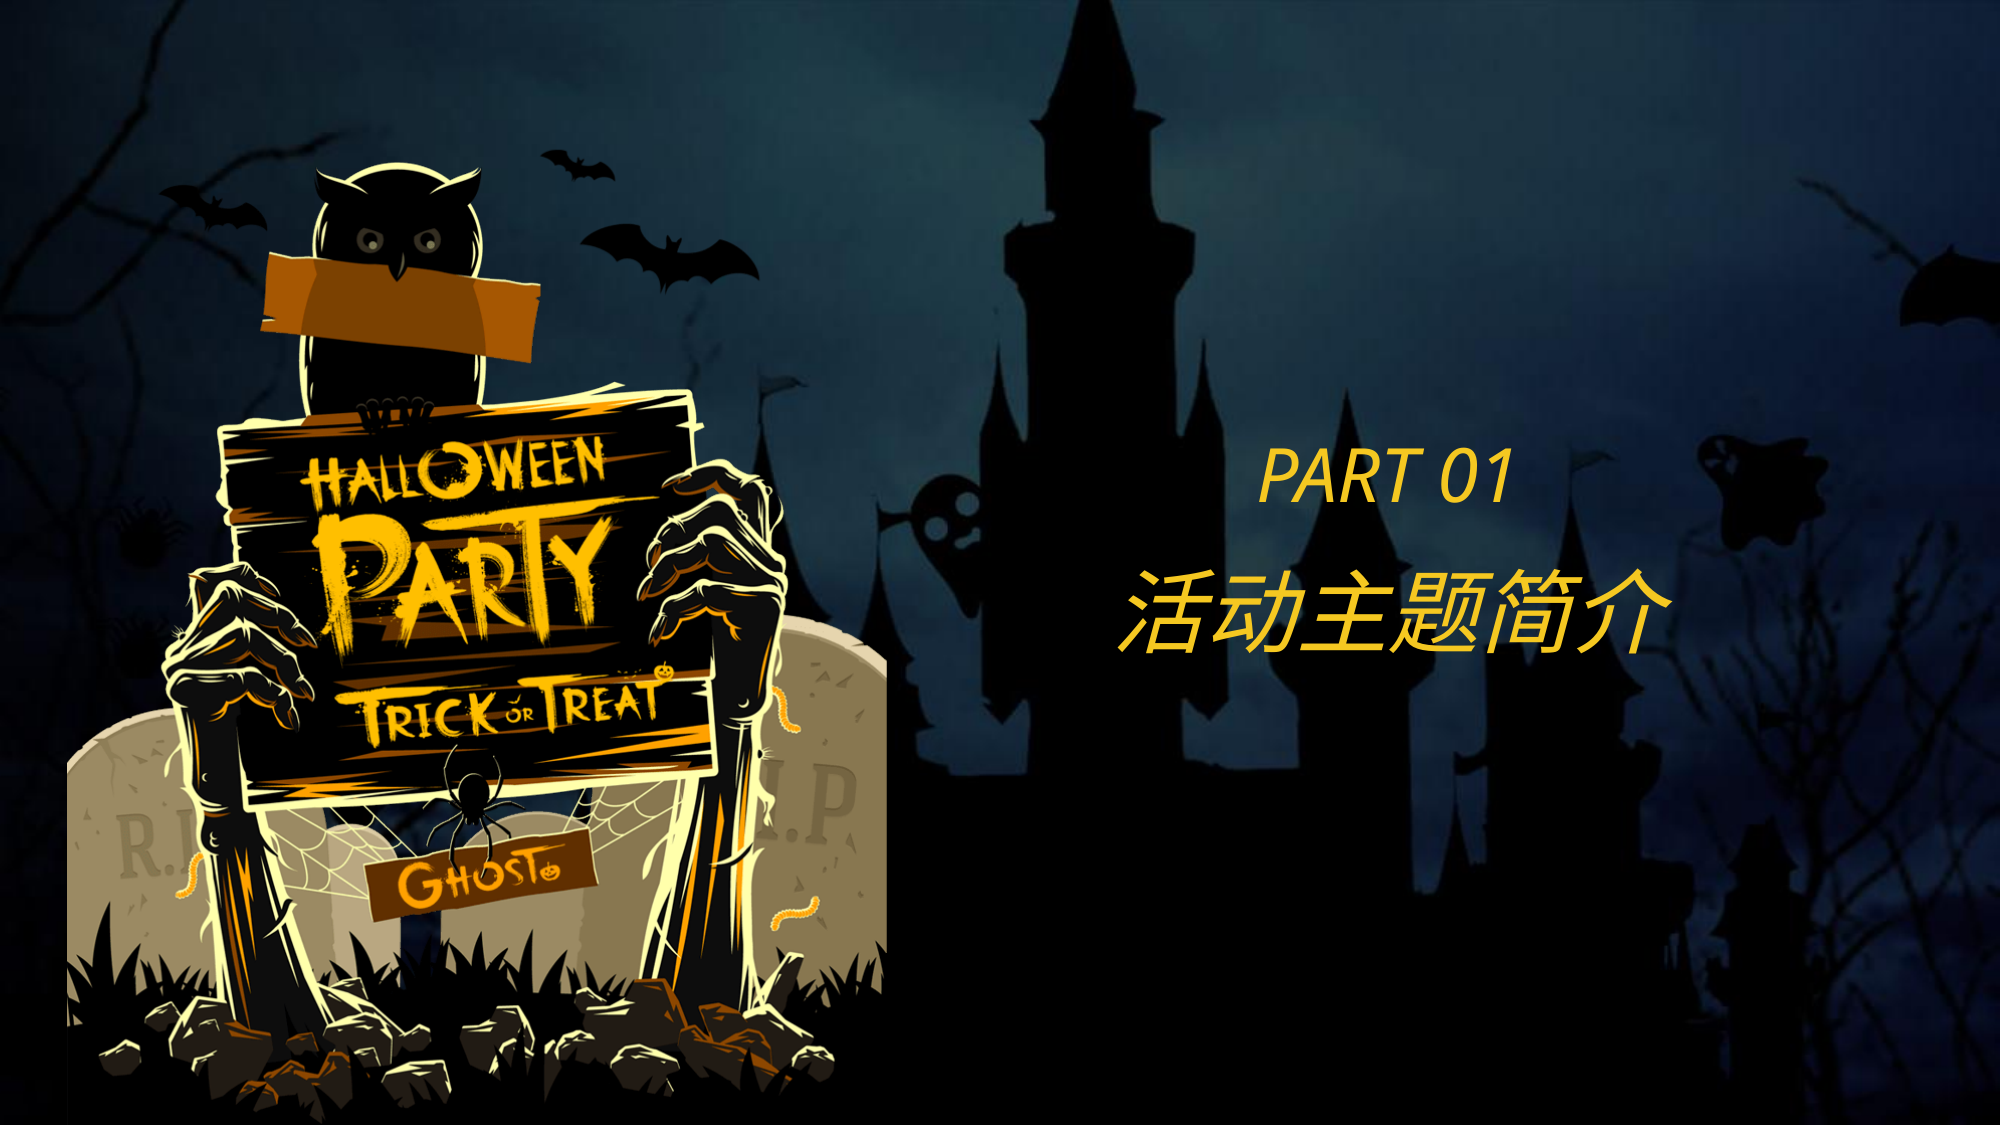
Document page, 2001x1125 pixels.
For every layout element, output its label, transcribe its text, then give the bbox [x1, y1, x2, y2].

text_box 活动主题简介 [1097, 547, 1842, 673]
picture [0, 0, 2000, 1125]
text_box PART 01 [1241, 420, 1672, 525]
